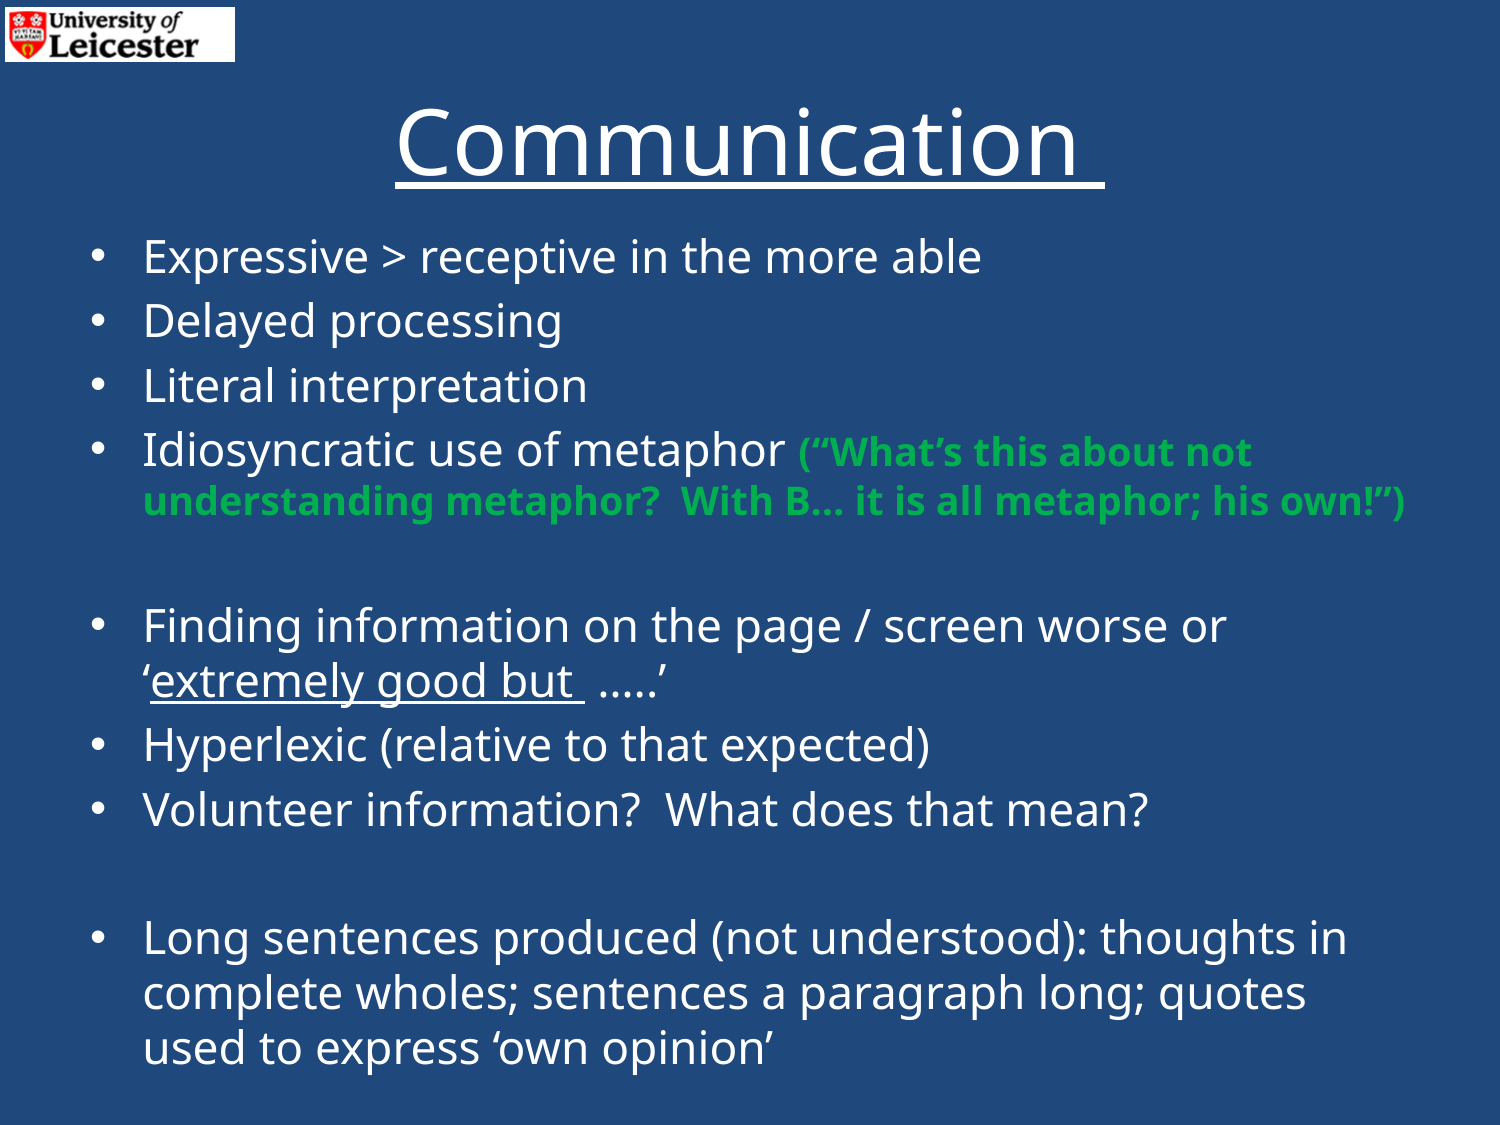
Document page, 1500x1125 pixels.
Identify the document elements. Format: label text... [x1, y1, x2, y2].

list Expressive > receptive in the more able Delayed processing Literal interpretation Idiosyncratic use of metaphor (“What’s this about not understanding metaphor? With B… it is all metaphor; his own!”) Finding information on the page / screen worse or ‘extremely good but …..’ Hyperlexic (relative to that expected) Volunteer information? What does that mean? Long sentences produced (not understood): thoughts in complete wholes; sentences a paragraph long; quotes used to express ‘own opinion’ [75, 219, 1425, 1094]
title Communication [75, 45, 1425, 219]
picture [5, 7, 235, 62]
